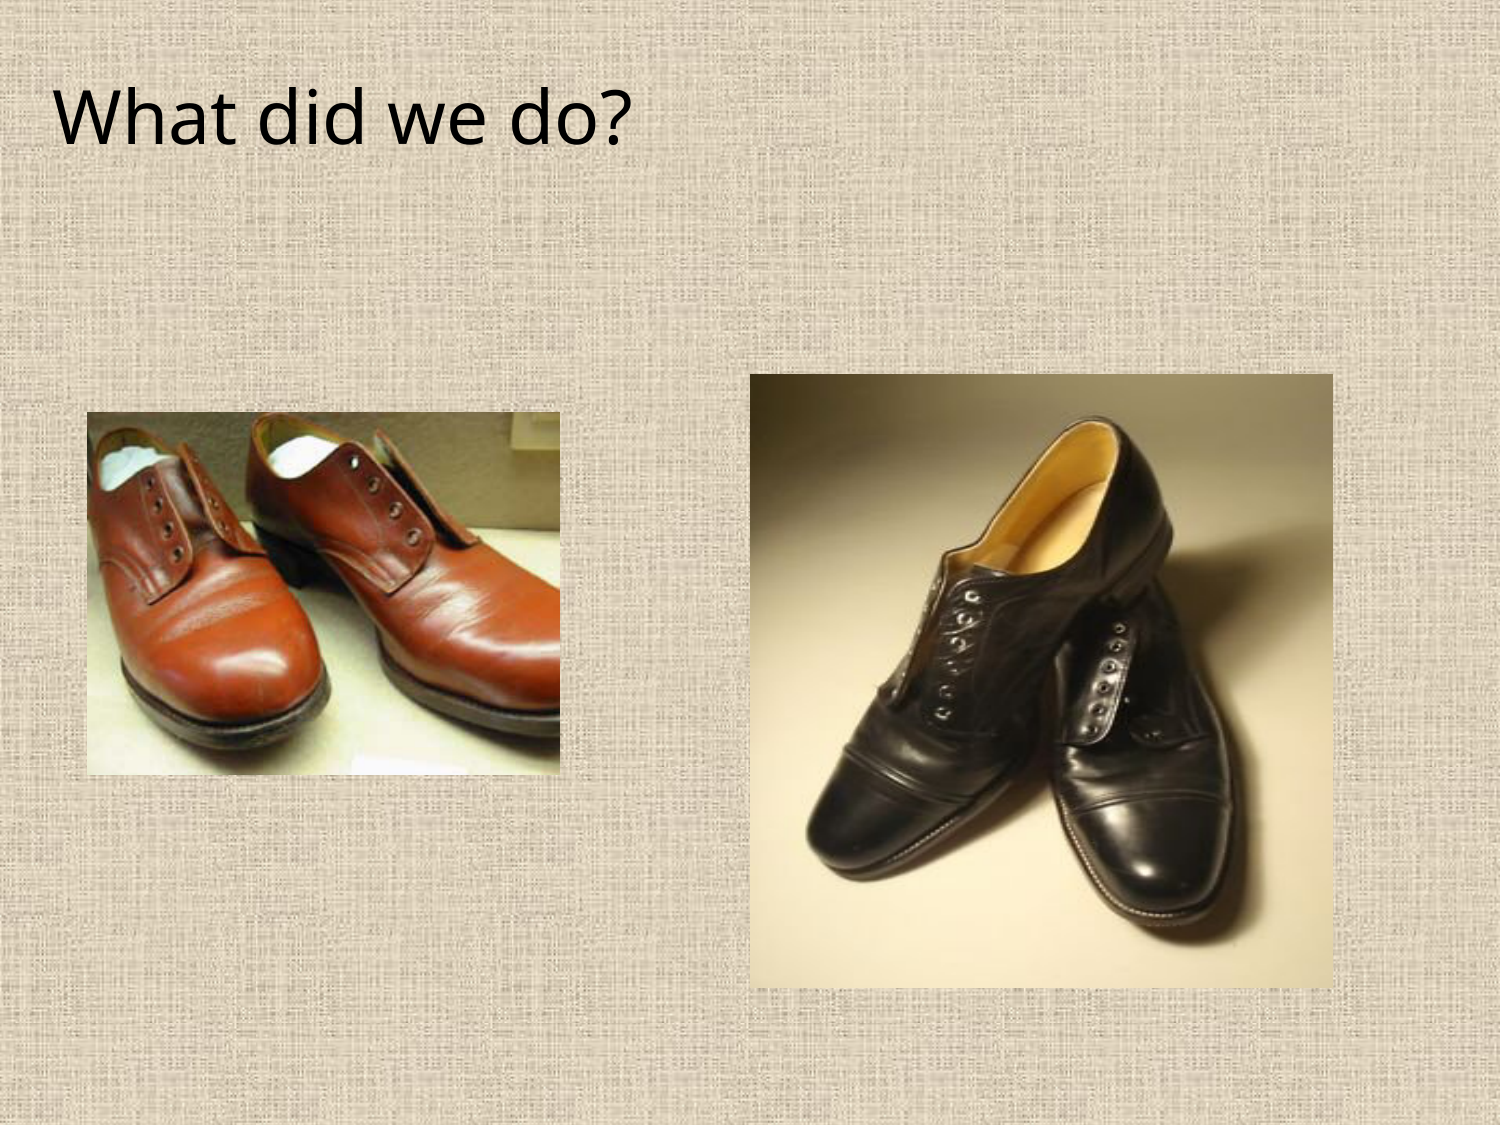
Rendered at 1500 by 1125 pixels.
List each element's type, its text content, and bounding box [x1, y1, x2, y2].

subtitle What did we do? [37, 62, 1088, 188]
picture [0, 0, 1500, 1125]
